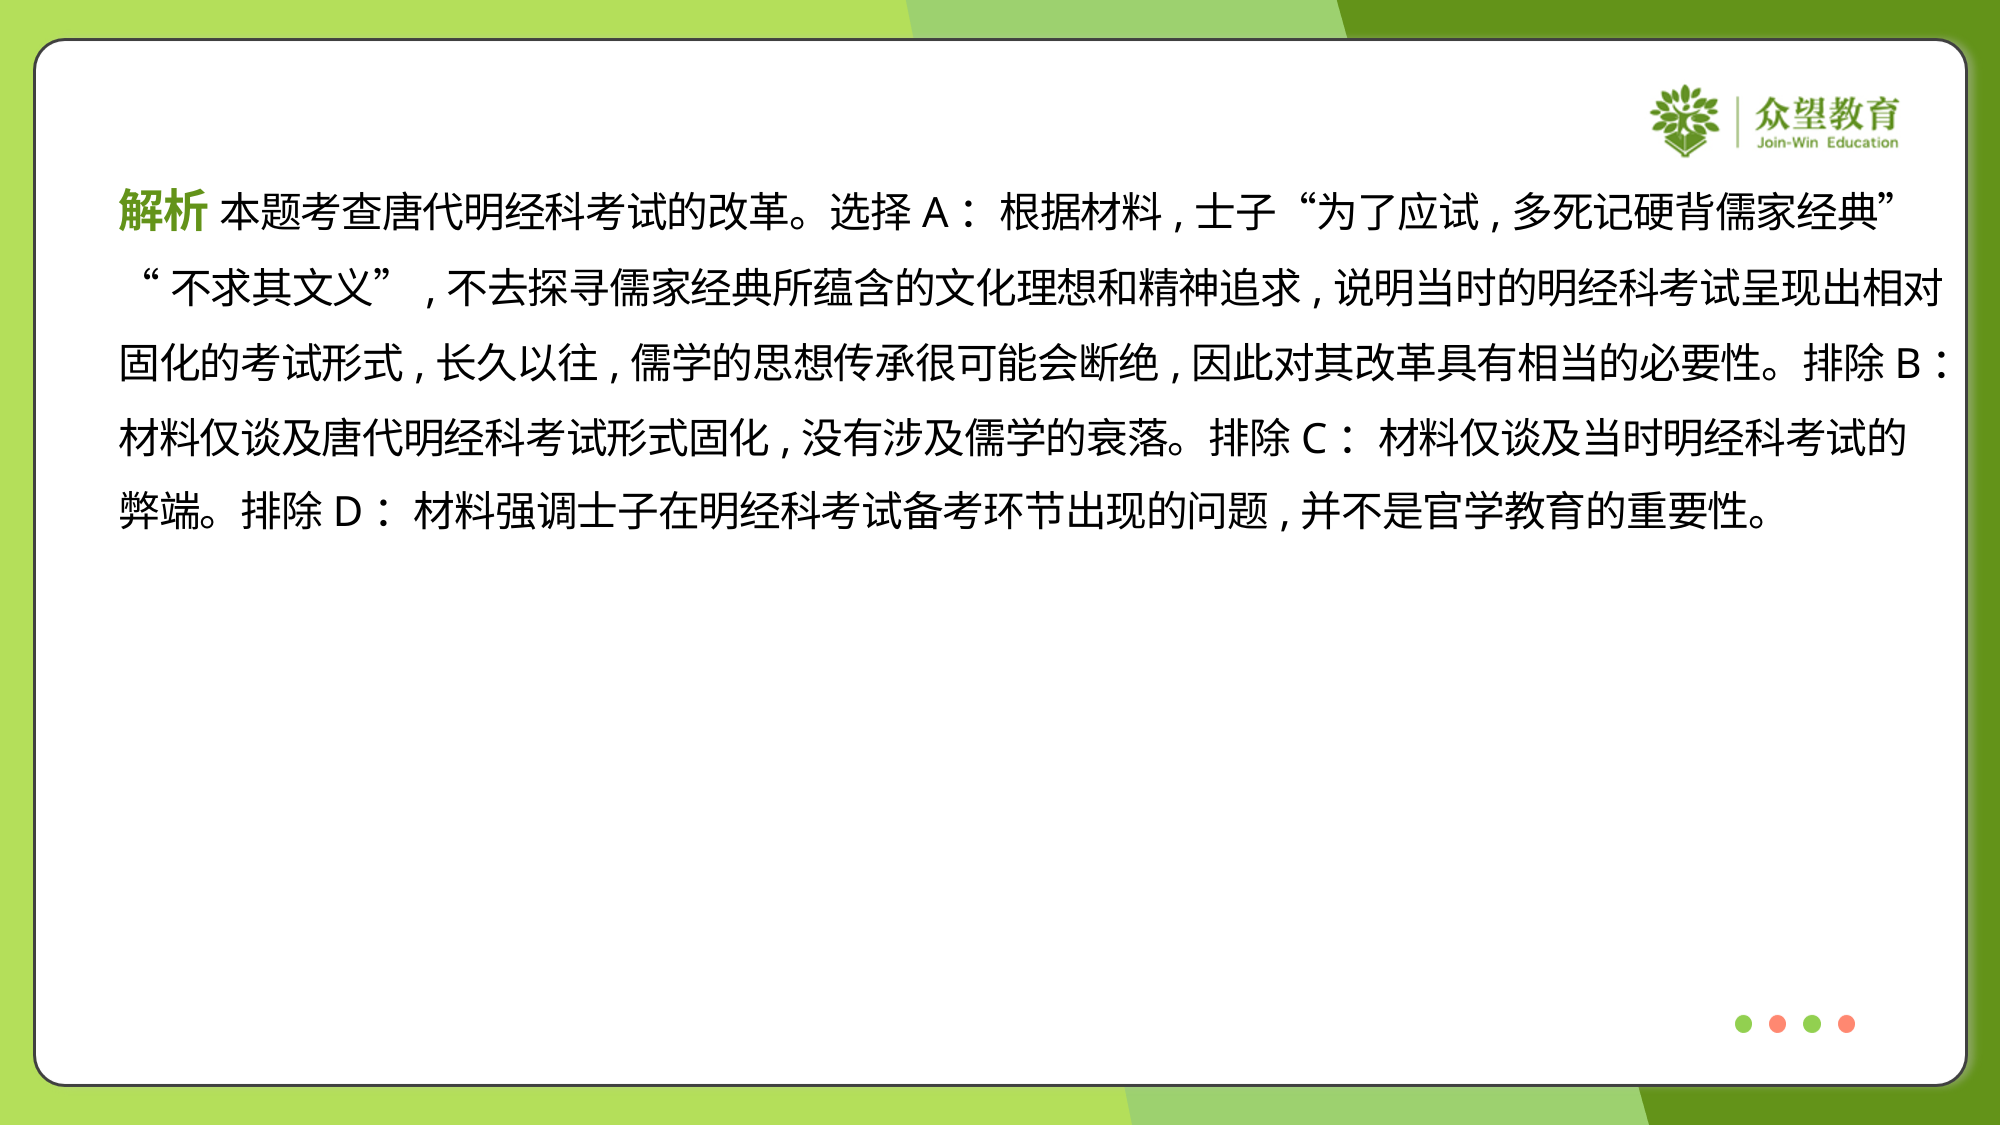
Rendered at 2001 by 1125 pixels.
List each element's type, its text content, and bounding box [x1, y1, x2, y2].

picture [0, 0, 2000, 1125]
text_box 解析 本题考查唐代明经科考试的改革。选择A：根据材料,士子“为了应试,多死记硬背儒家经典” “不求其文义”,不去探寻儒家经典所蕴含的文化理想和精神追求,说明当时的明经科考试呈现出相对 固化的考试形式,长久以往,儒学的思想传承很可能会断绝,因此对其改革具有相当的必要性。排除B： 材料仅谈及唐代明经科考试形式固化,没有涉及儒学的衰落。排除C：材料仅谈及当时明经科考试的 弊端。排除D：材料强调士子在明经科考试备考环节出现的问题,并不是官学教育的重要性。 [118, 159, 1883, 527]
